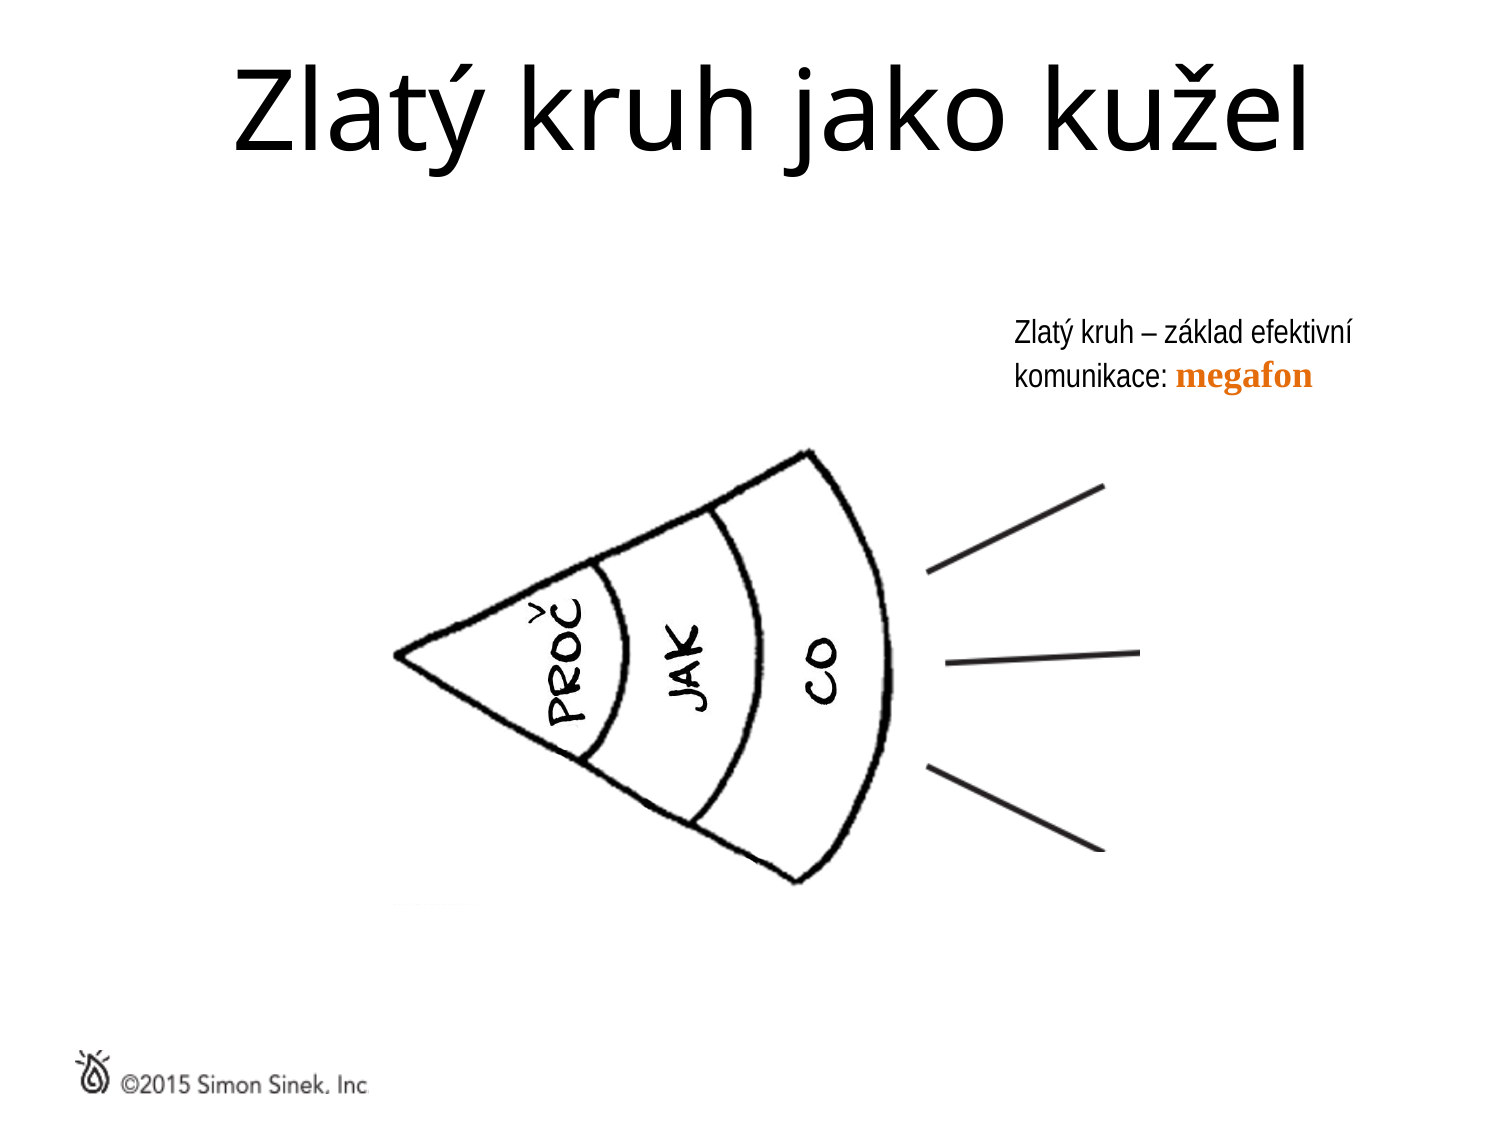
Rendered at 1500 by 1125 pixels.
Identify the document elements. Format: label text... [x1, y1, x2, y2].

text_box Zlatý kruh – základ efektivní komunikace: megafon [999, 302, 1376, 403]
picture [356, 429, 1140, 906]
text_box Zlatý kruh jako kužel [64, 30, 1483, 181]
picture [74, 1049, 369, 1094]
